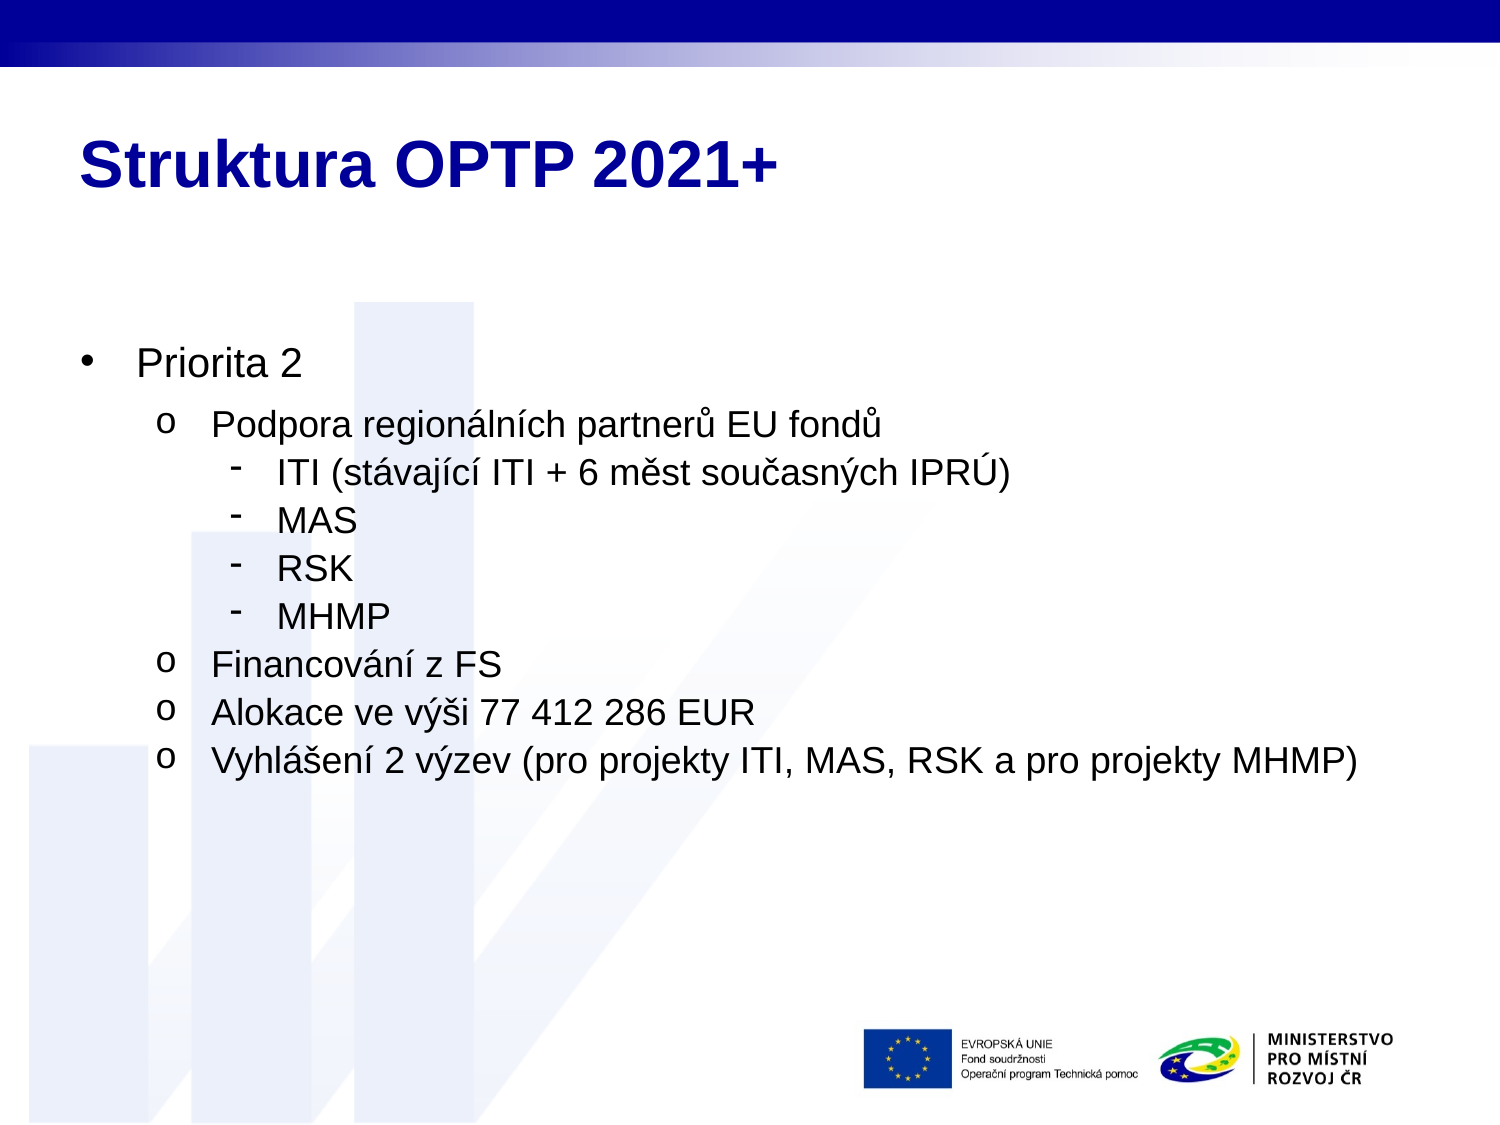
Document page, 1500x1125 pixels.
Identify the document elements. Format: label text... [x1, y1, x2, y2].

list Priorita 2 Podpora regionálních partnerů EU fondů ITI (stávající ITI + 6 měst současných IPRÚ) MAS RSK MHMP Financování z FS Alokace ve výši 77 412 286 EUR Vyhlášení 2 výzev (pro projekty ITI, MAS, RSK a pro projekty MHMP) [64, 255, 1425, 1012]
picture [29, 302, 1412, 1125]
title Struktura OPTP 2021+ [64, 113, 1425, 197]
